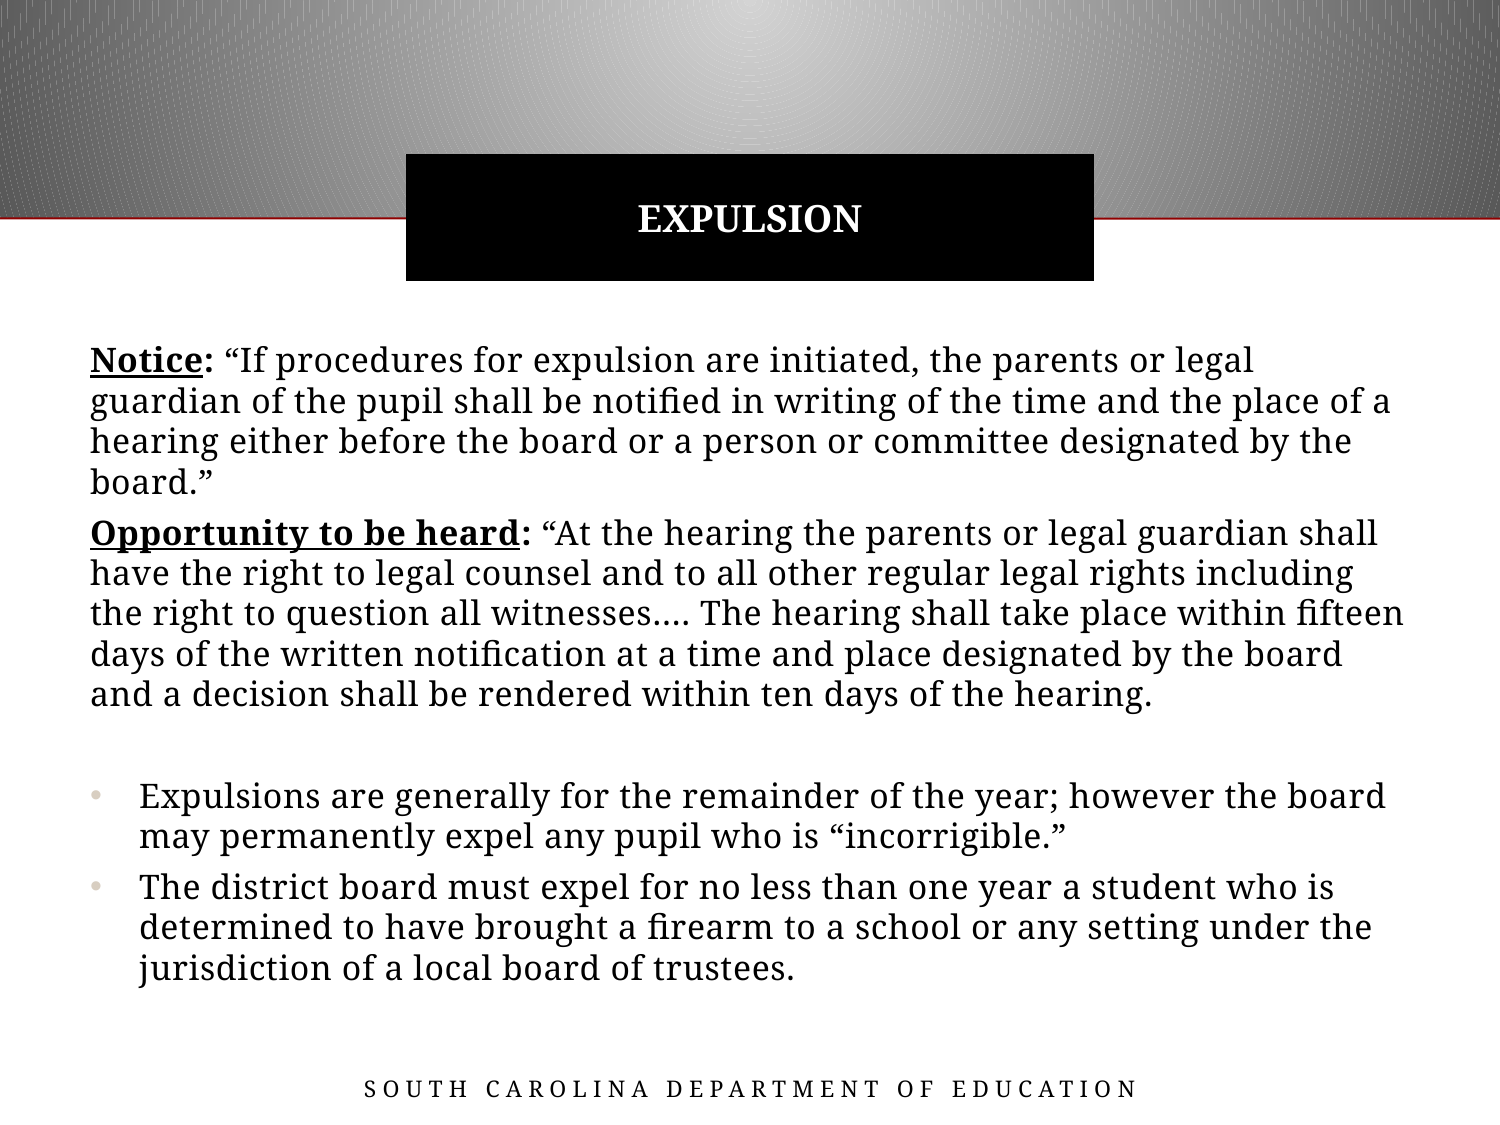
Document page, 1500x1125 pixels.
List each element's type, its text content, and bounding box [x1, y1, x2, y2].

footer South Carolina Department of Education [24, 1064, 1475, 1112]
list Notice: “If procedures for expulsion are initiated, the parents or legal guardian of the pupil shall be notified in writing of the time and the place of a hearing either before the board or a person or committee designated by the board.” Opportunity to be heard: “At the hearing the parents or legal guardian shall have the right to legal counsel and to all other regular legal rights including the right to question all witnesses…. The hearing shall take place within fifteen days of the written notification at a time and place designated by the board and a decision shall be rendered within ten days of the hearing. Expulsions are generally for the remainder of the year; however the board may permanently expel any pupil who is “incorrigible.” The district board must expel for no less than one year a student who is determined to have brought a firearm to a school or any setting under the jurisdiction of a local board of trustees. [75, 331, 1425, 1000]
title Expulsion [406, 154, 1094, 281]
